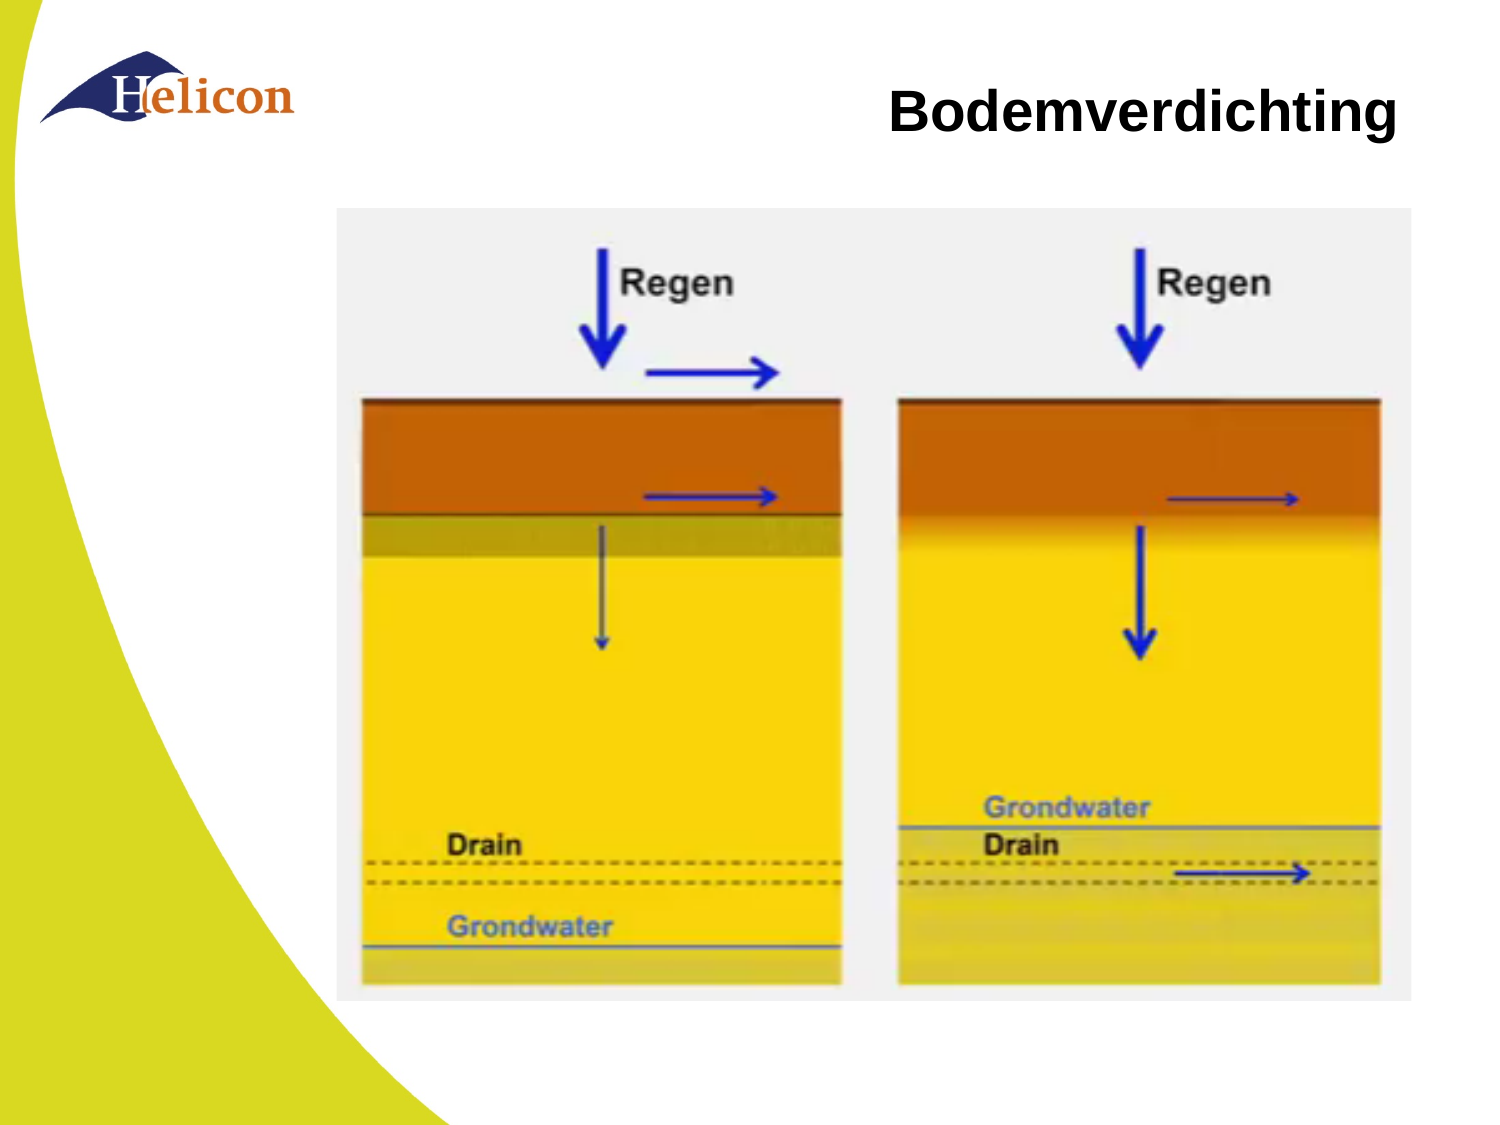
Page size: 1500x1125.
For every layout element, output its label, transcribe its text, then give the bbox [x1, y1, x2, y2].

picture [0, 0, 1500, 1125]
title Bodemverdichting [324, 54, 1415, 161]
